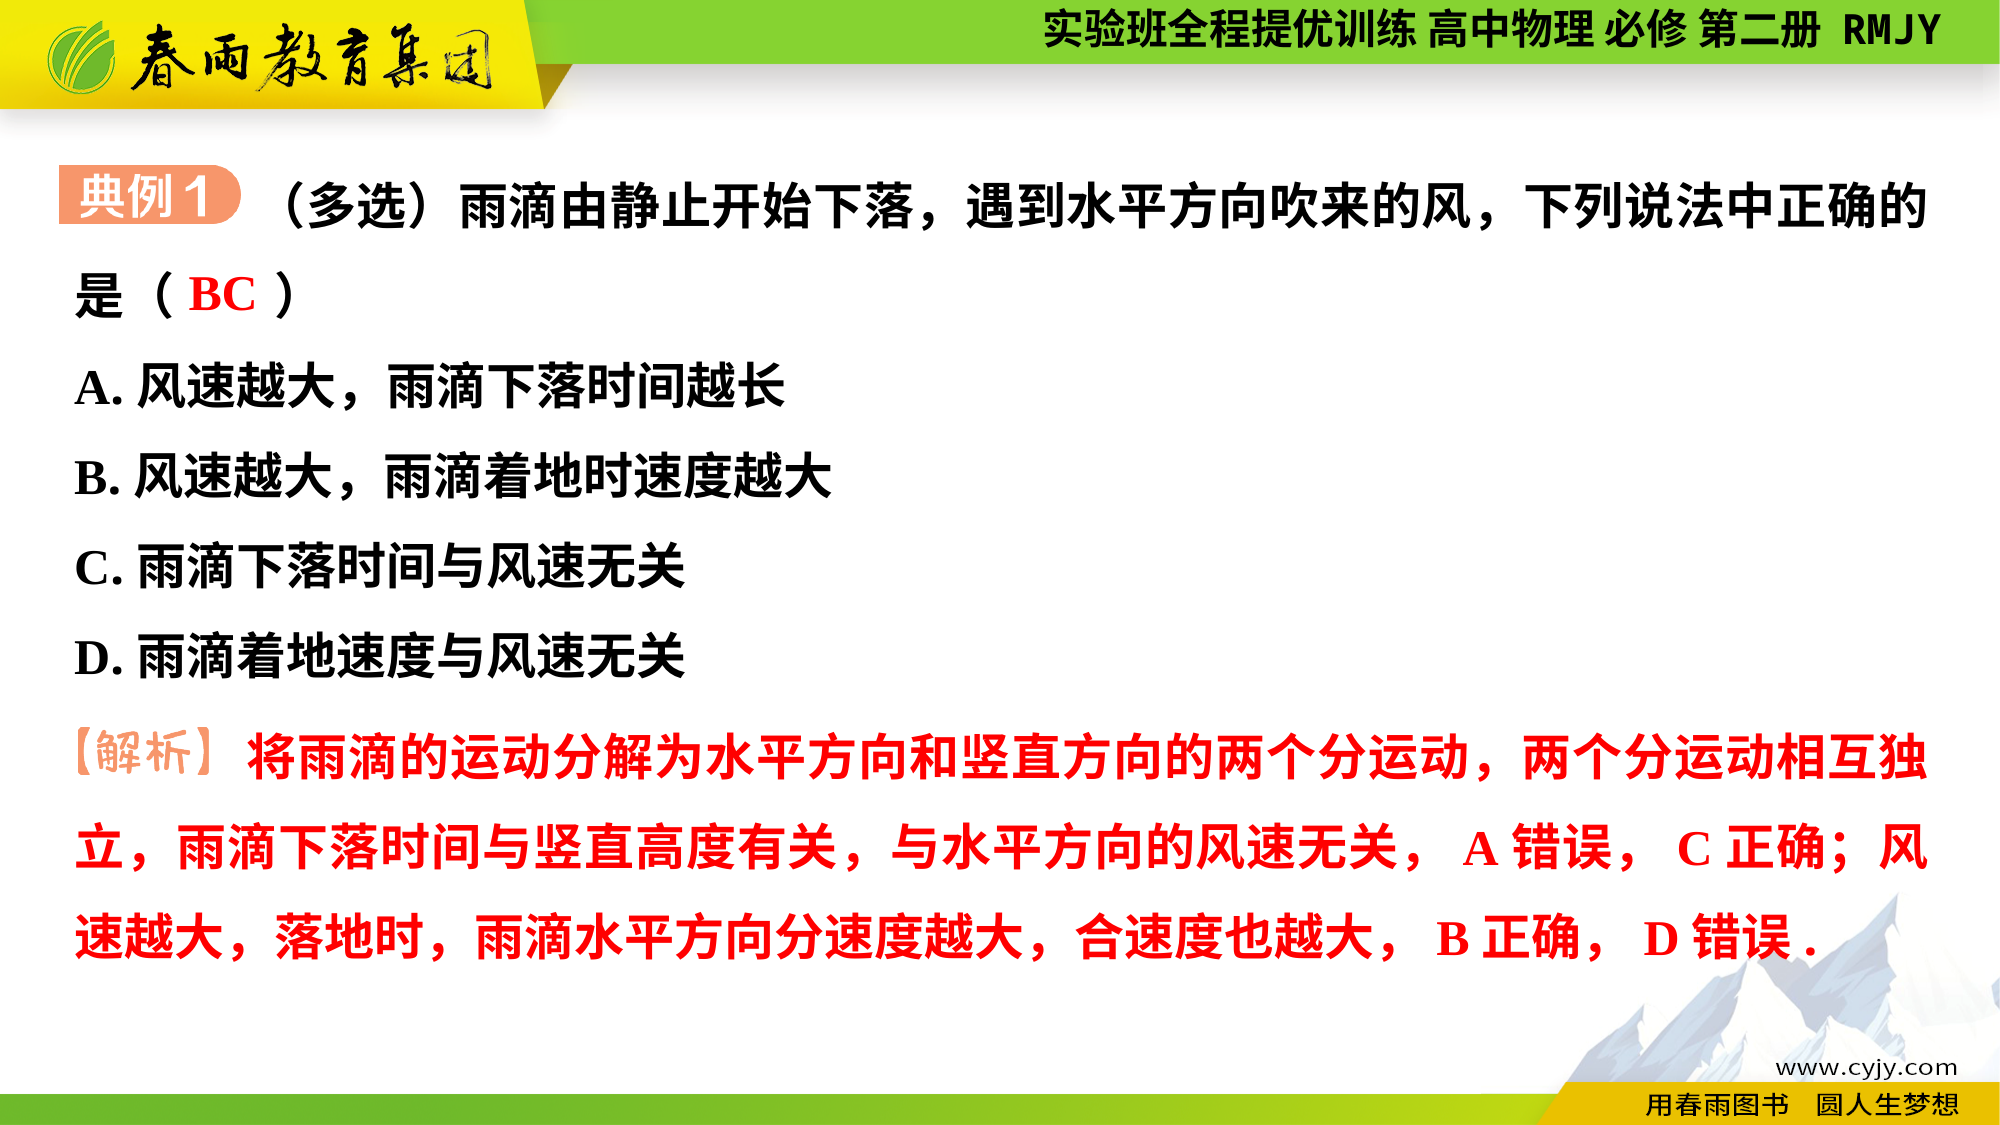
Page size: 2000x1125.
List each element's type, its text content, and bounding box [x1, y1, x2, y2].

picture [0, 0, 2000, 1125]
text_box BC [173, 223, 273, 329]
text_box 将雨滴的运动分解为水平方向和竖直方向的两个分运动，两个分运动相互独立，雨滴下落时间与竖直高度有关，与水平方向的风速无关，A错误，C正确；风速越大，落地时，雨滴水平方向分速度越大，合速度也越大，B正确，D错误. [59, 687, 1944, 973]
list （多选）雨滴由静止开始下落，遇到水平方向吹来的风，下列说法中正确的是（ ） A.风速越大，雨滴下落时间越长 B.风速越大，雨滴着地时速度越大 C.雨滴下落时间与风速无关 D.雨滴着地速度与风速无关 [59, 137, 1944, 687]
